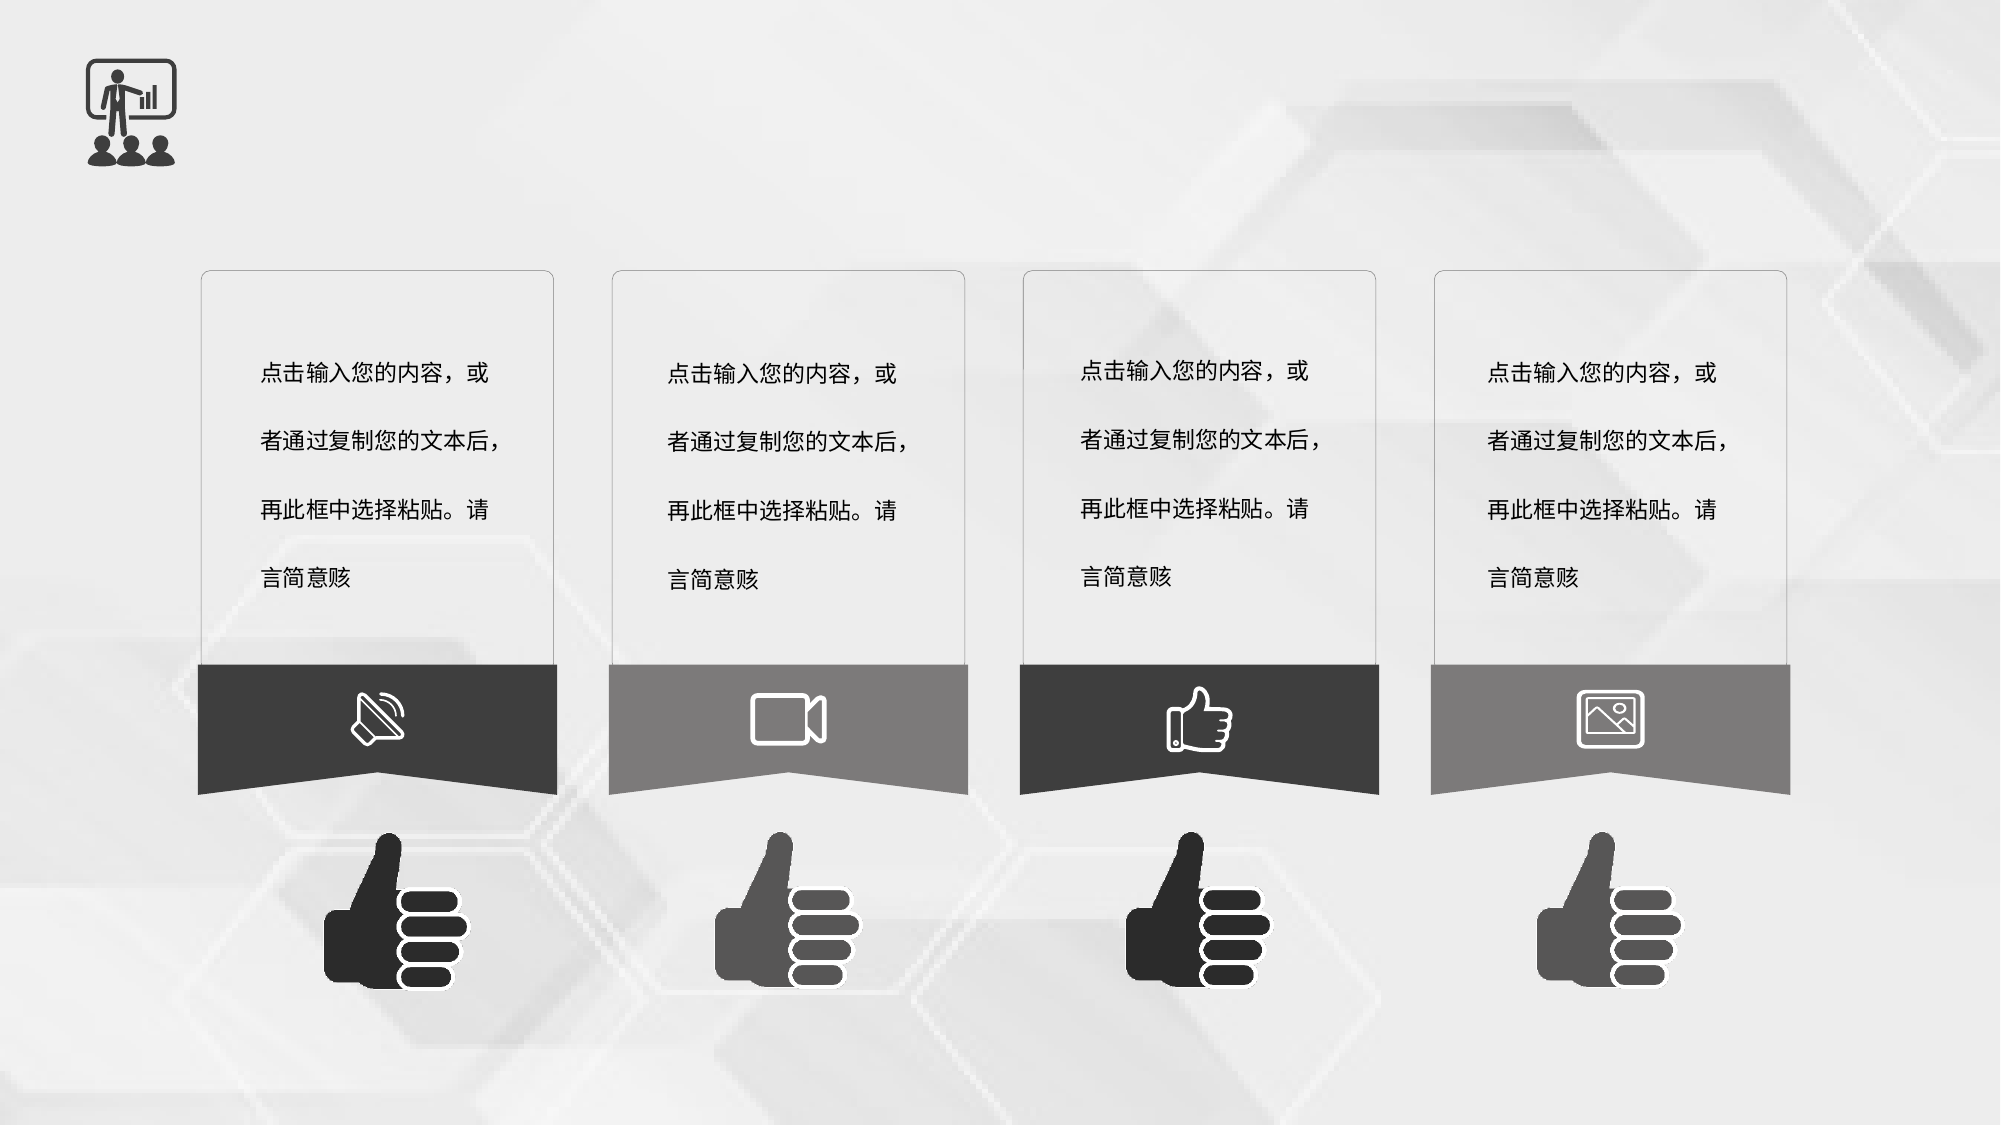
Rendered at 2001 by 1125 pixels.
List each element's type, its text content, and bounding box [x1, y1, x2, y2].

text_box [1430, 664, 1791, 795]
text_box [1019, 664, 1380, 795]
text_box 点击输入您的内容，或者通过复制您的文本后，再此框中选择粘贴。请言简意赅 [245, 309, 518, 599]
text_box [612, 270, 965, 664]
text_box [1434, 270, 1787, 664]
picture [0, 0, 2001, 1125]
text_box 点击输入您的内容，或者通过复制您的文本后，再此框中选择粘贴。请言简意赅 [1472, 309, 1745, 599]
text_box [201, 270, 554, 664]
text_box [608, 664, 969, 795]
text_box [1023, 270, 1376, 664]
text_box 点击输入您的内容，或者通过复制您的文本后，再此框中选择粘贴。请言简意赅 [652, 310, 925, 601]
text_box 点击输入您的内容，或者通过复制您的文本后，再此框中选择粘贴。请言简意赅 [1065, 308, 1338, 598]
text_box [197, 664, 558, 795]
